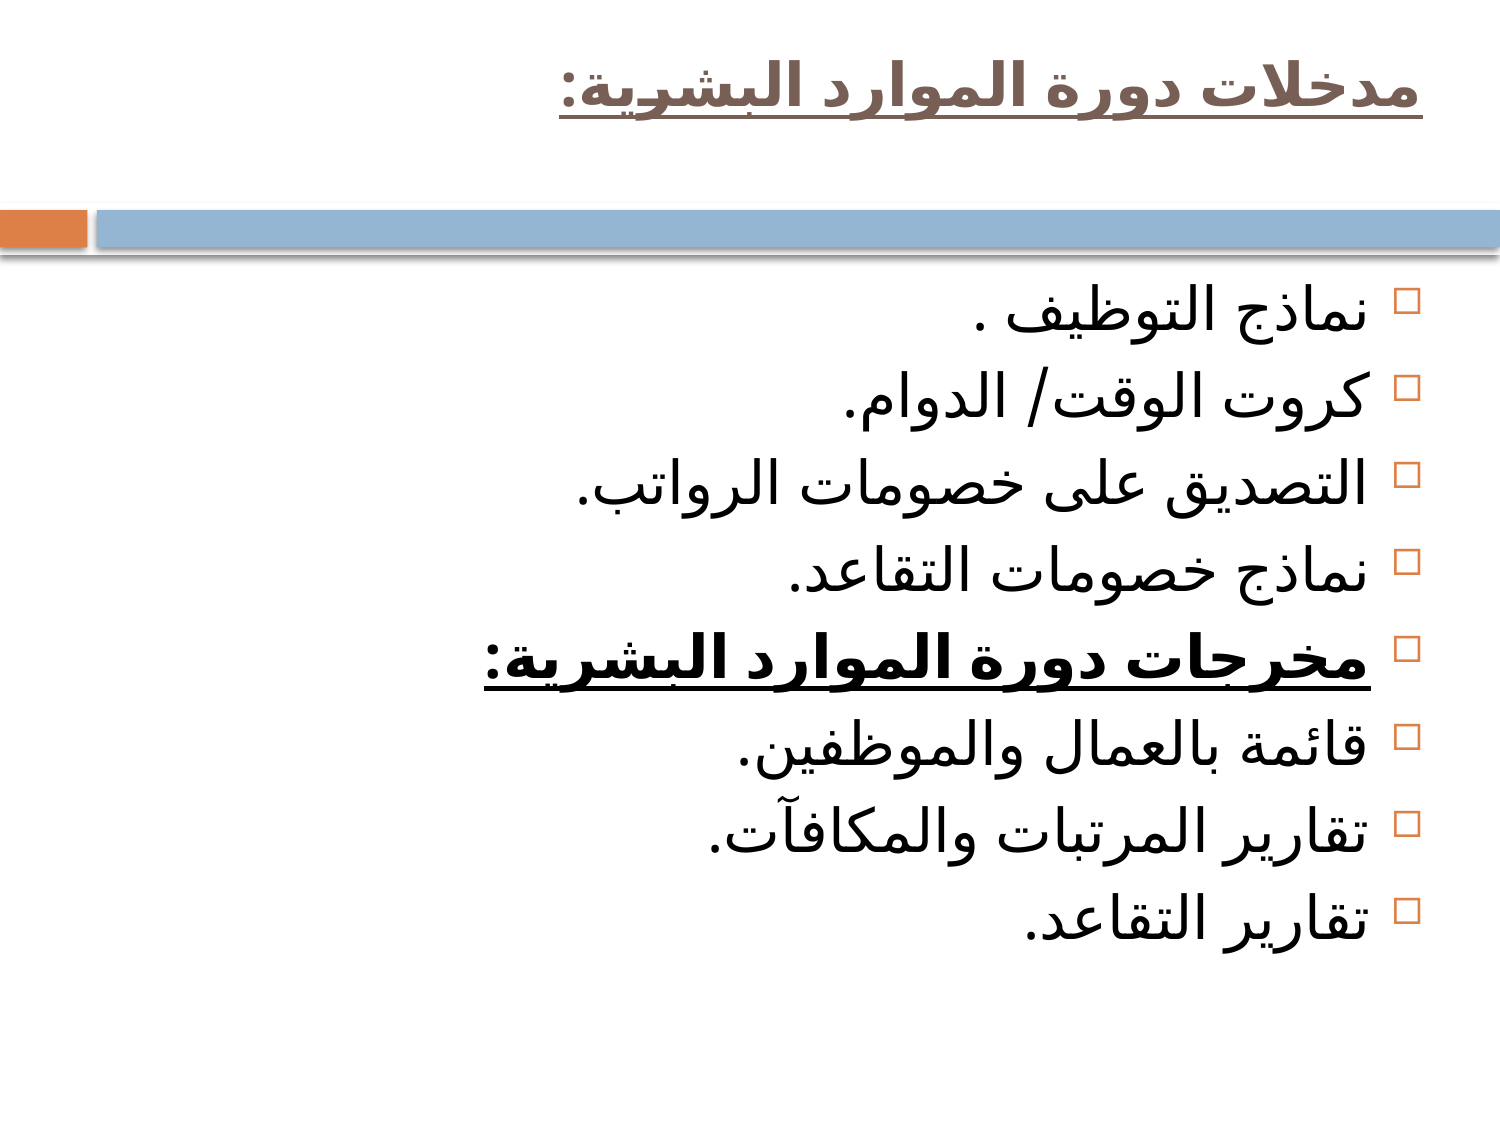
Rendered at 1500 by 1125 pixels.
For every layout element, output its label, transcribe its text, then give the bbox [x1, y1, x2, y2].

list نماذج التوظيف . كروت الوقت/ الدوام. التصديق على خصومات الرواتب. نماذج خصومات التقاعد. مخرجات دورة الموارد البشرية: قائمة بالعمال والموظفين. تقارير المرتبات والمكافآت. تقارير التقاعد. [100, 262, 1438, 1000]
title مدخلات دورة الموارد البشرية: [100, 37, 1438, 200]
